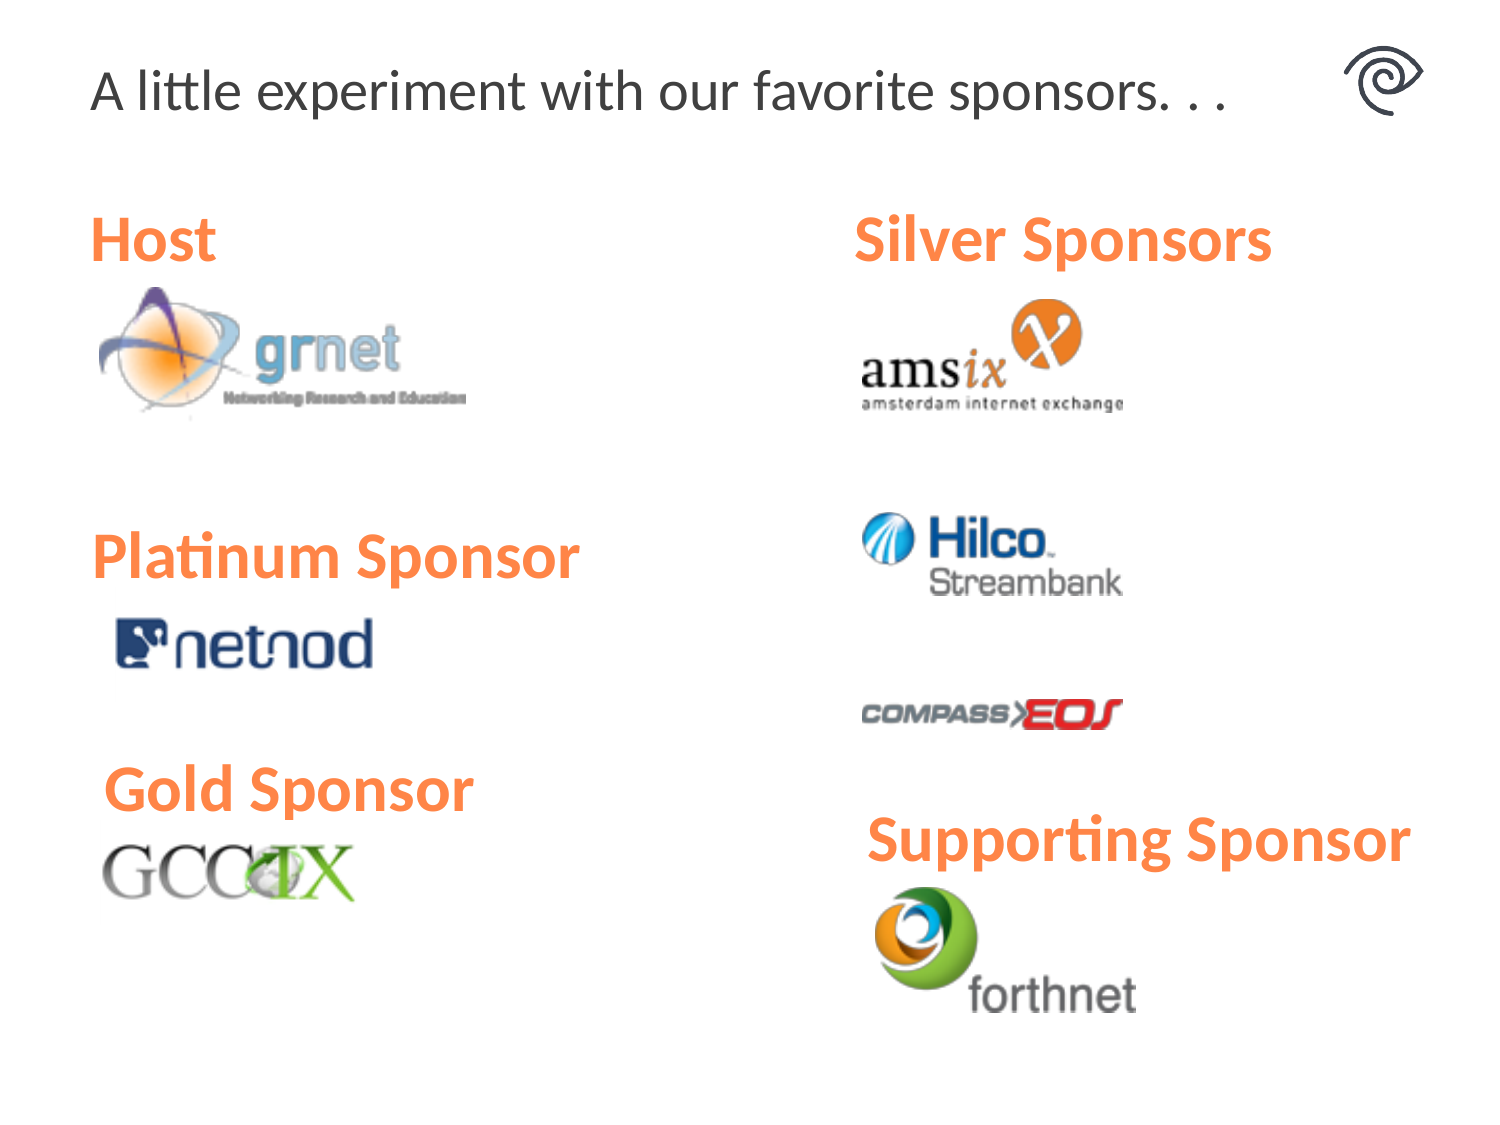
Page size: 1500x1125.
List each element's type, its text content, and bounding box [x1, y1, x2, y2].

picture [99, 820, 361, 926]
text_box Gold Sponsor [89, 737, 491, 833]
text_box Supporting Sponsor [852, 787, 1428, 883]
picture [862, 699, 1124, 730]
picture [99, 287, 466, 426]
picture [1343, 44, 1436, 116]
text_box Silver Sponsors [840, 187, 1289, 283]
picture [862, 512, 1124, 597]
text_box Platinum Sponsor [77, 504, 597, 599]
picture [114, 587, 376, 703]
picture [874, 887, 1136, 1013]
text_box Host [76, 187, 234, 283]
picture [862, 299, 1124, 413]
title A little experiment with our favorite sponsors. . . [74, 44, 1315, 233]
